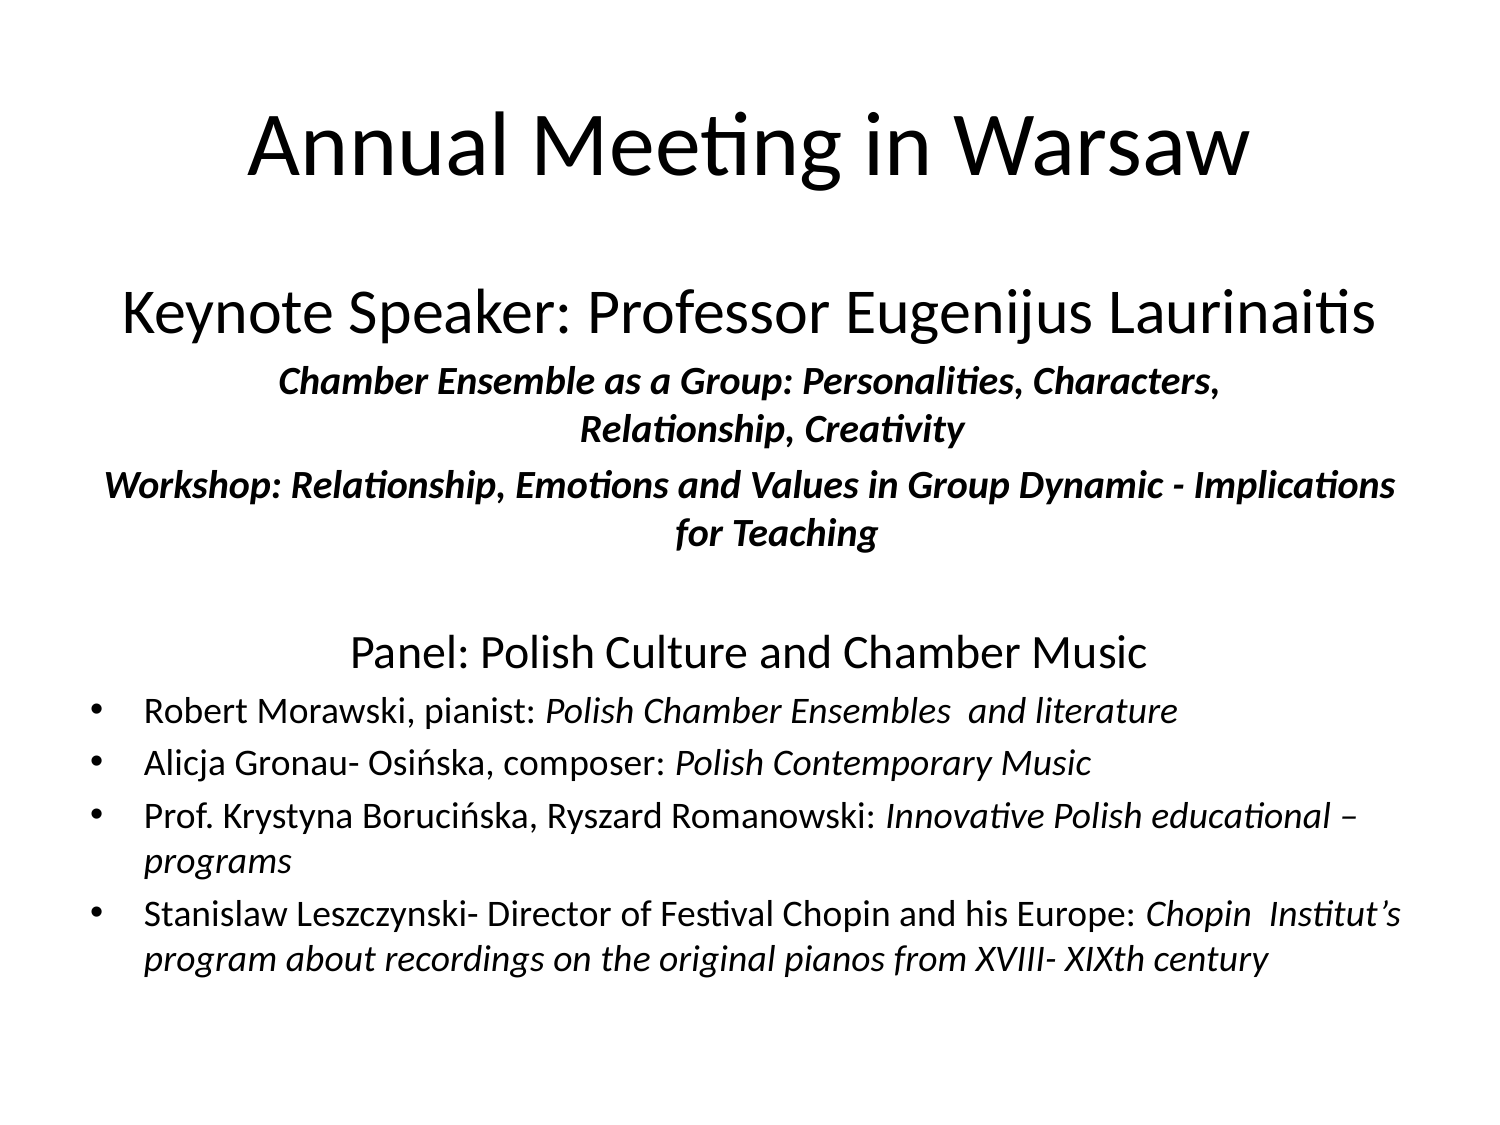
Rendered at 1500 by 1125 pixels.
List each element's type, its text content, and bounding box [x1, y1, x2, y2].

list Keynote Speaker: Professor Eugenijus Laurinaitis Chamber Ensemble as a Group: Personalities, Characters, Relationship, Creativity Workshop: Relationship, Emotions and Values in Group Dynamic - Implications for Teaching Panel: Polish Culture and Chamber Music Robert Morawski, pianist: Polish Chamber Ensembles and literature Alicja Gronau- Osińska, composer: Polish Contemporary Music Prof. Krystyna Borucińska, Ryszard Romanowski: Innovative Polish educational – programs Stanislaw Leszczynski- Director of Festival Chopin and his Europe: Chopin Institut’s program about recordings on the original pianos from XVIII- XIXth century [75, 262, 1425, 1005]
title Annual Meeting in Warsaw [75, 45, 1425, 233]
